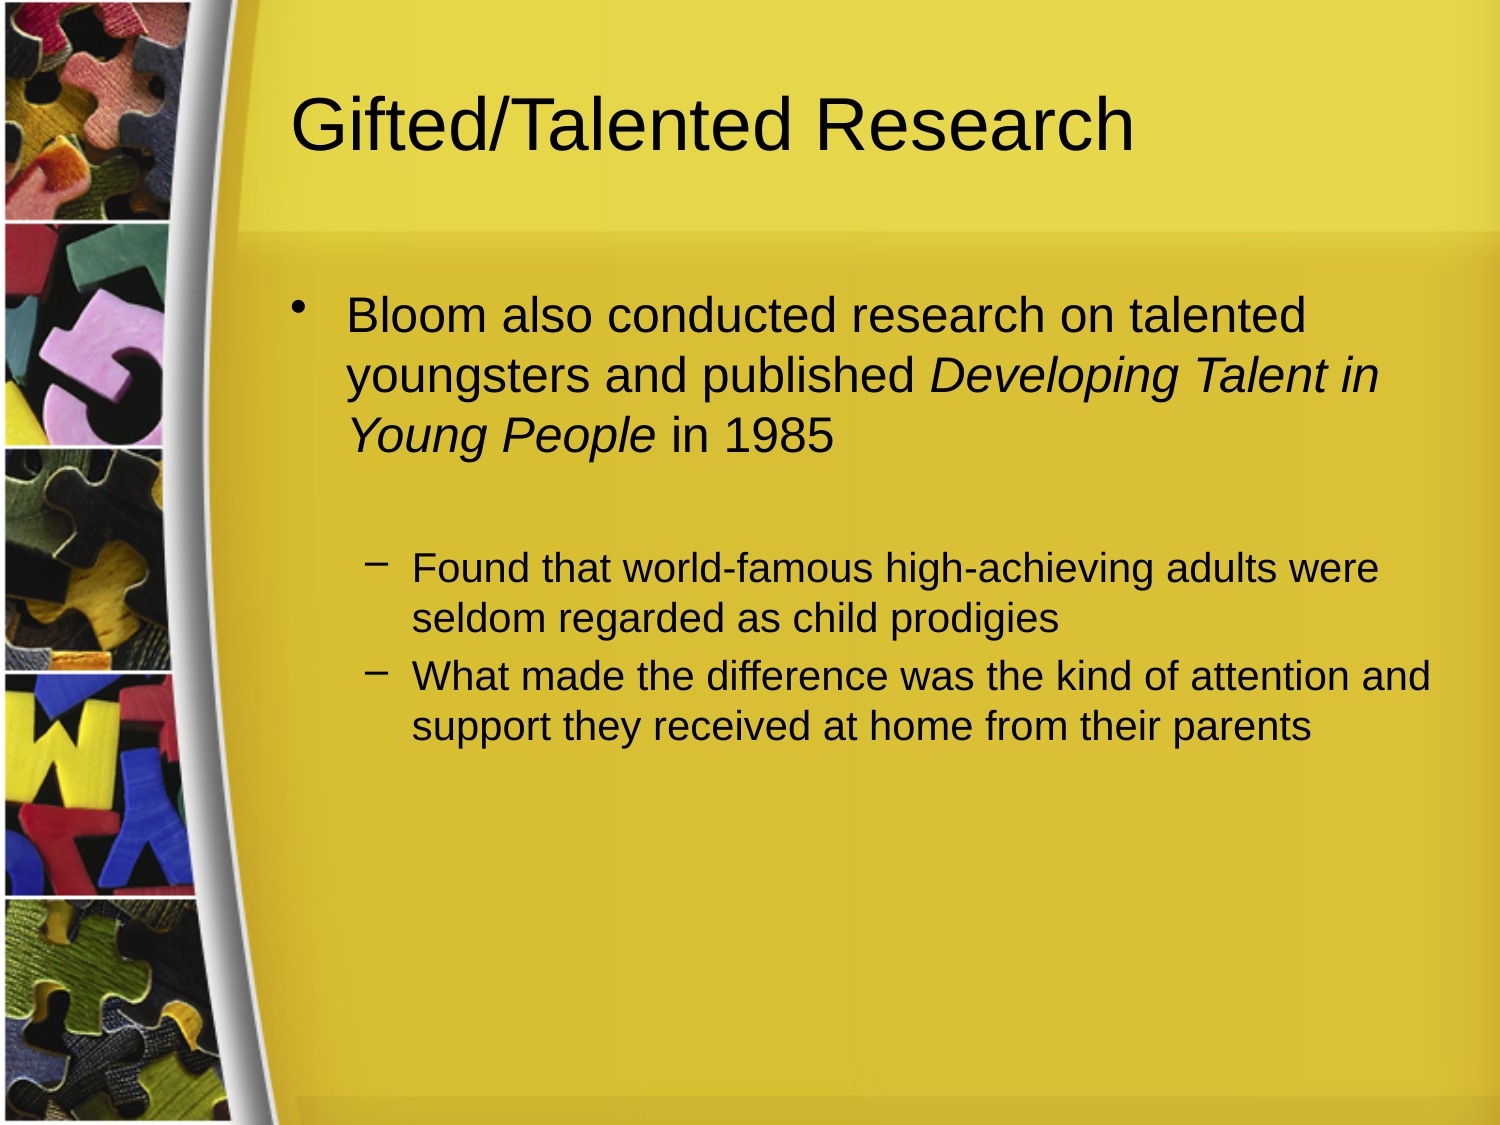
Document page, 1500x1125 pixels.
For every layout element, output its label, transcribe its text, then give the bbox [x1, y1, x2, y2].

list Bloom also conducted research on talented youngsters and published Developing Talent in Young People in 1985 Found that world-famous high-achieving adults were seldom regarded as child prodigies What made the difference was the kind of attention and support they received at home from their parents [274, 274, 1476, 988]
title Gifted/Talented Research [274, 32, 1473, 209]
picture [0, 0, 1500, 1125]
